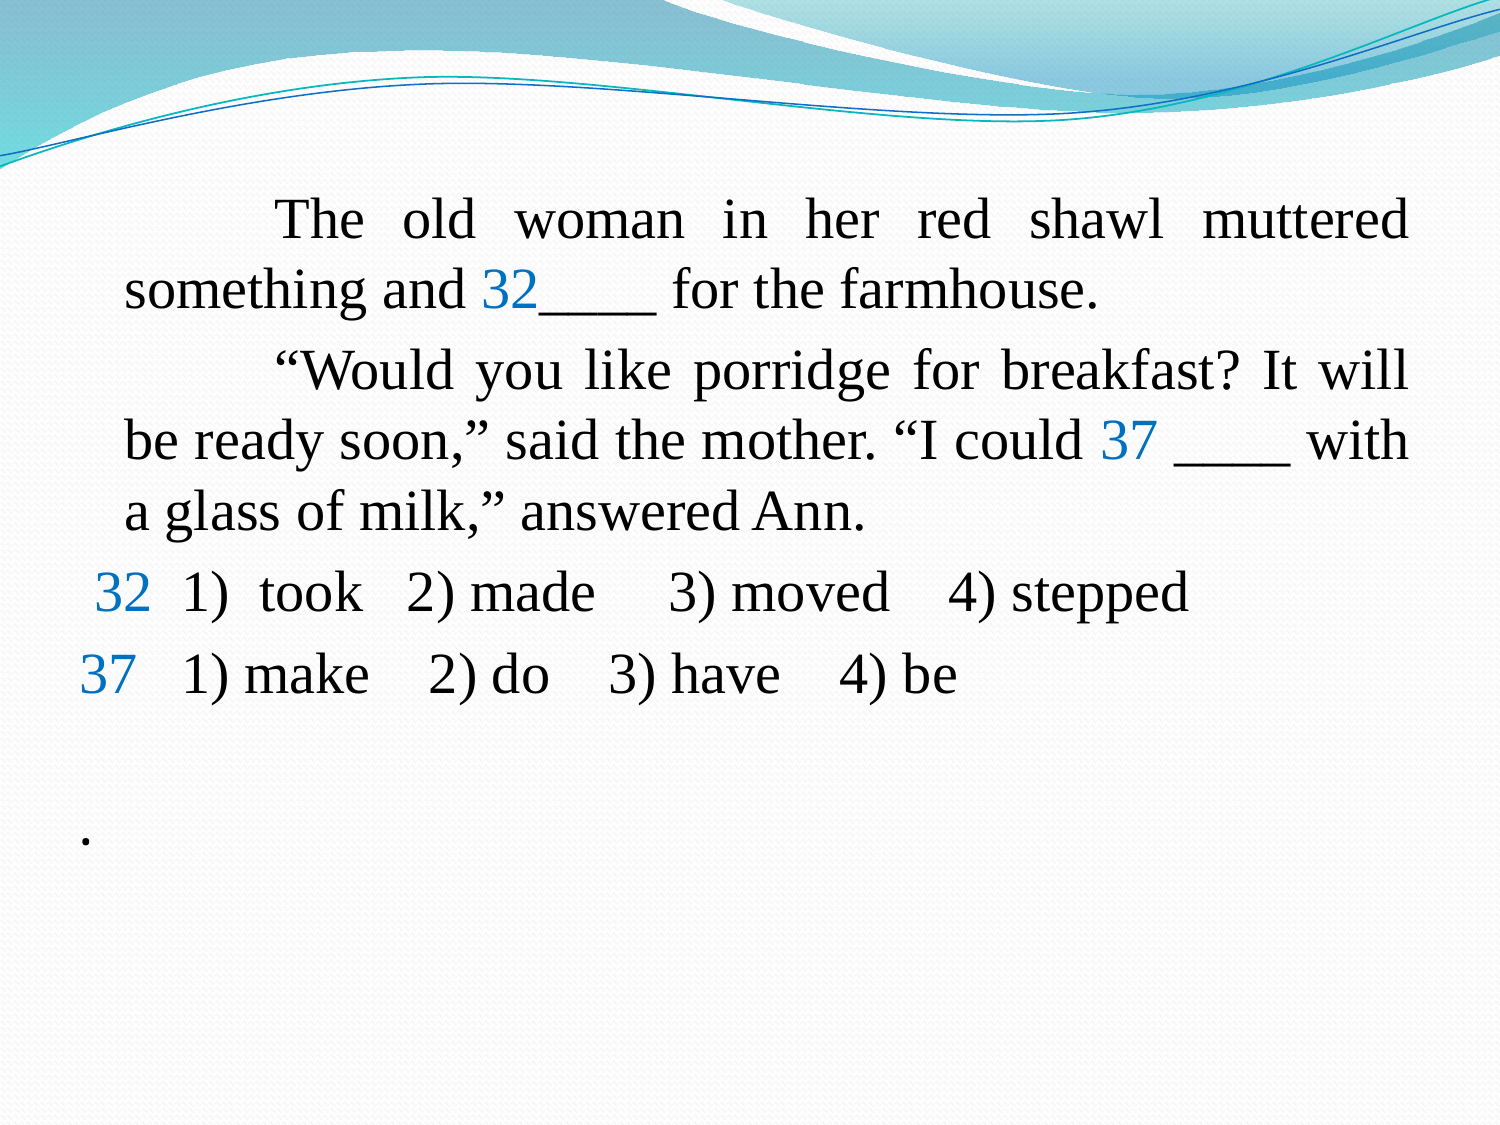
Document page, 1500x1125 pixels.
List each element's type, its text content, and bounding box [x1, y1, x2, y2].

list The old woman in her red shawl muttered something and 32____ for the farmhouse. “Would you like porridge for breakfast? It will be ready soon,” said the mother. “I could 37 ____ with a glass of milk,” answered Ann. 32 1) took 2) made 3) moved 4) stepped 37 1) make 2) do 3) have 4) be . [64, 172, 1425, 1038]
